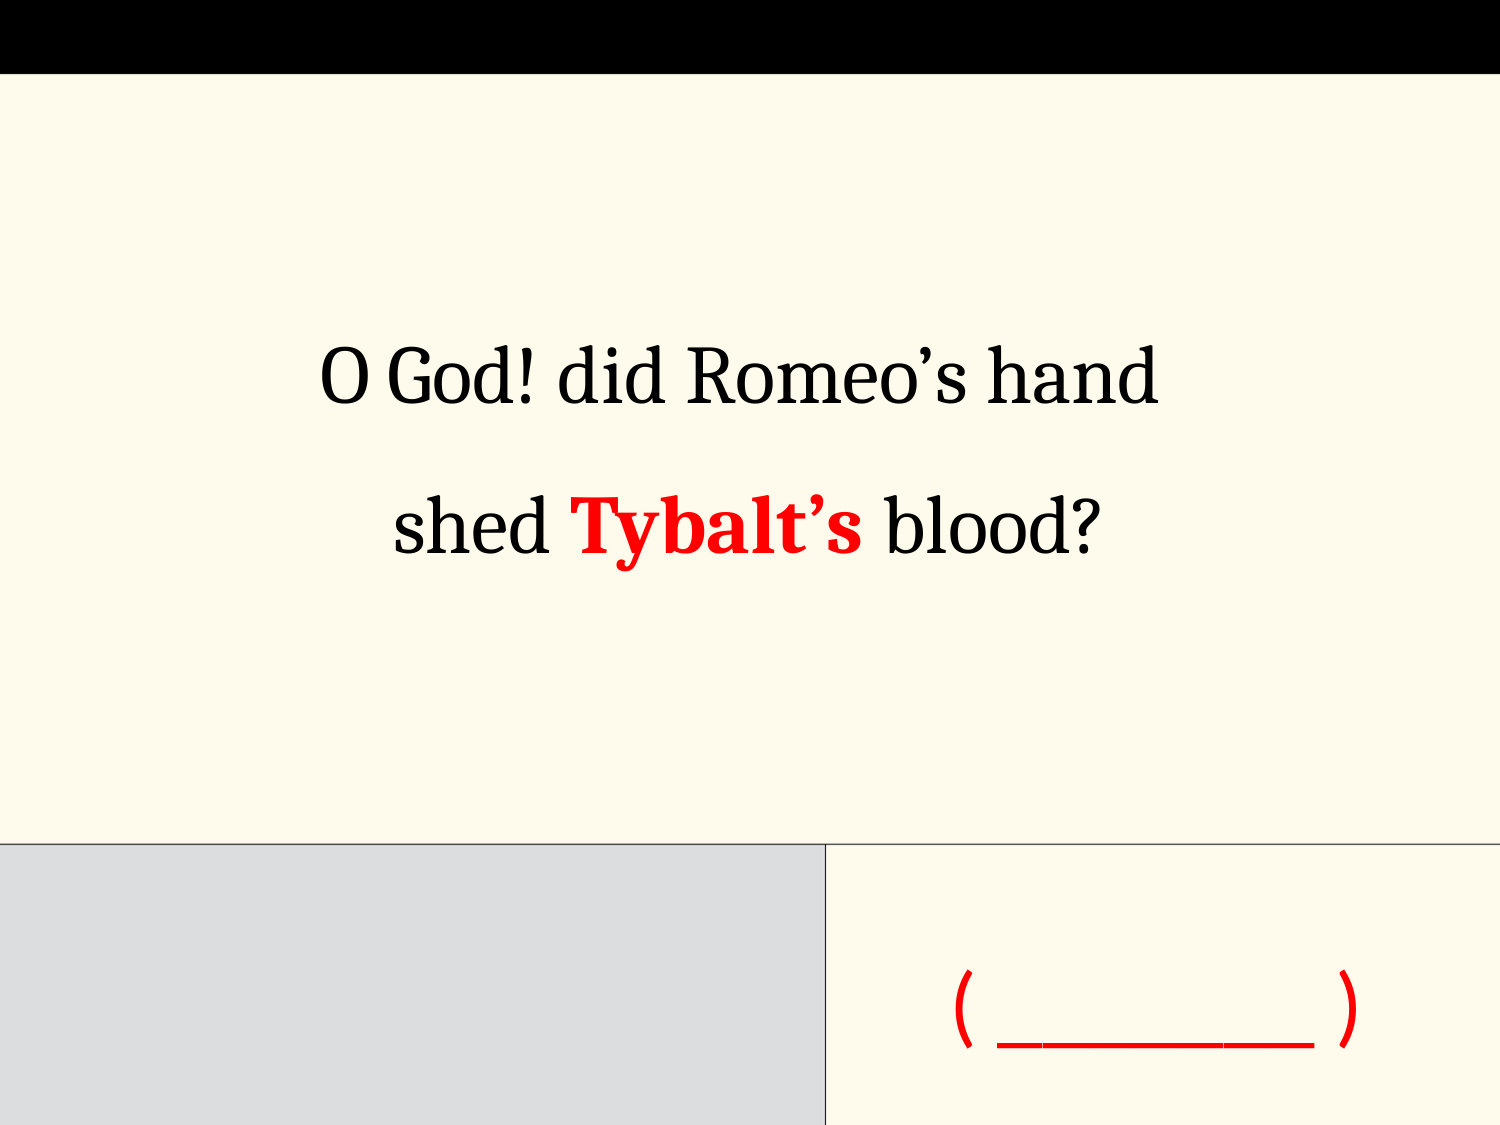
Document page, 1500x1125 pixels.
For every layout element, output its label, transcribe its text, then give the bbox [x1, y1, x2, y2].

text_box O God! did Romeo’s hand shed Tybalt’s blood? [37, 262, 1463, 625]
text_box ( _______ ) [849, 937, 1463, 1063]
picture [0, 0, 1500, 1125]
